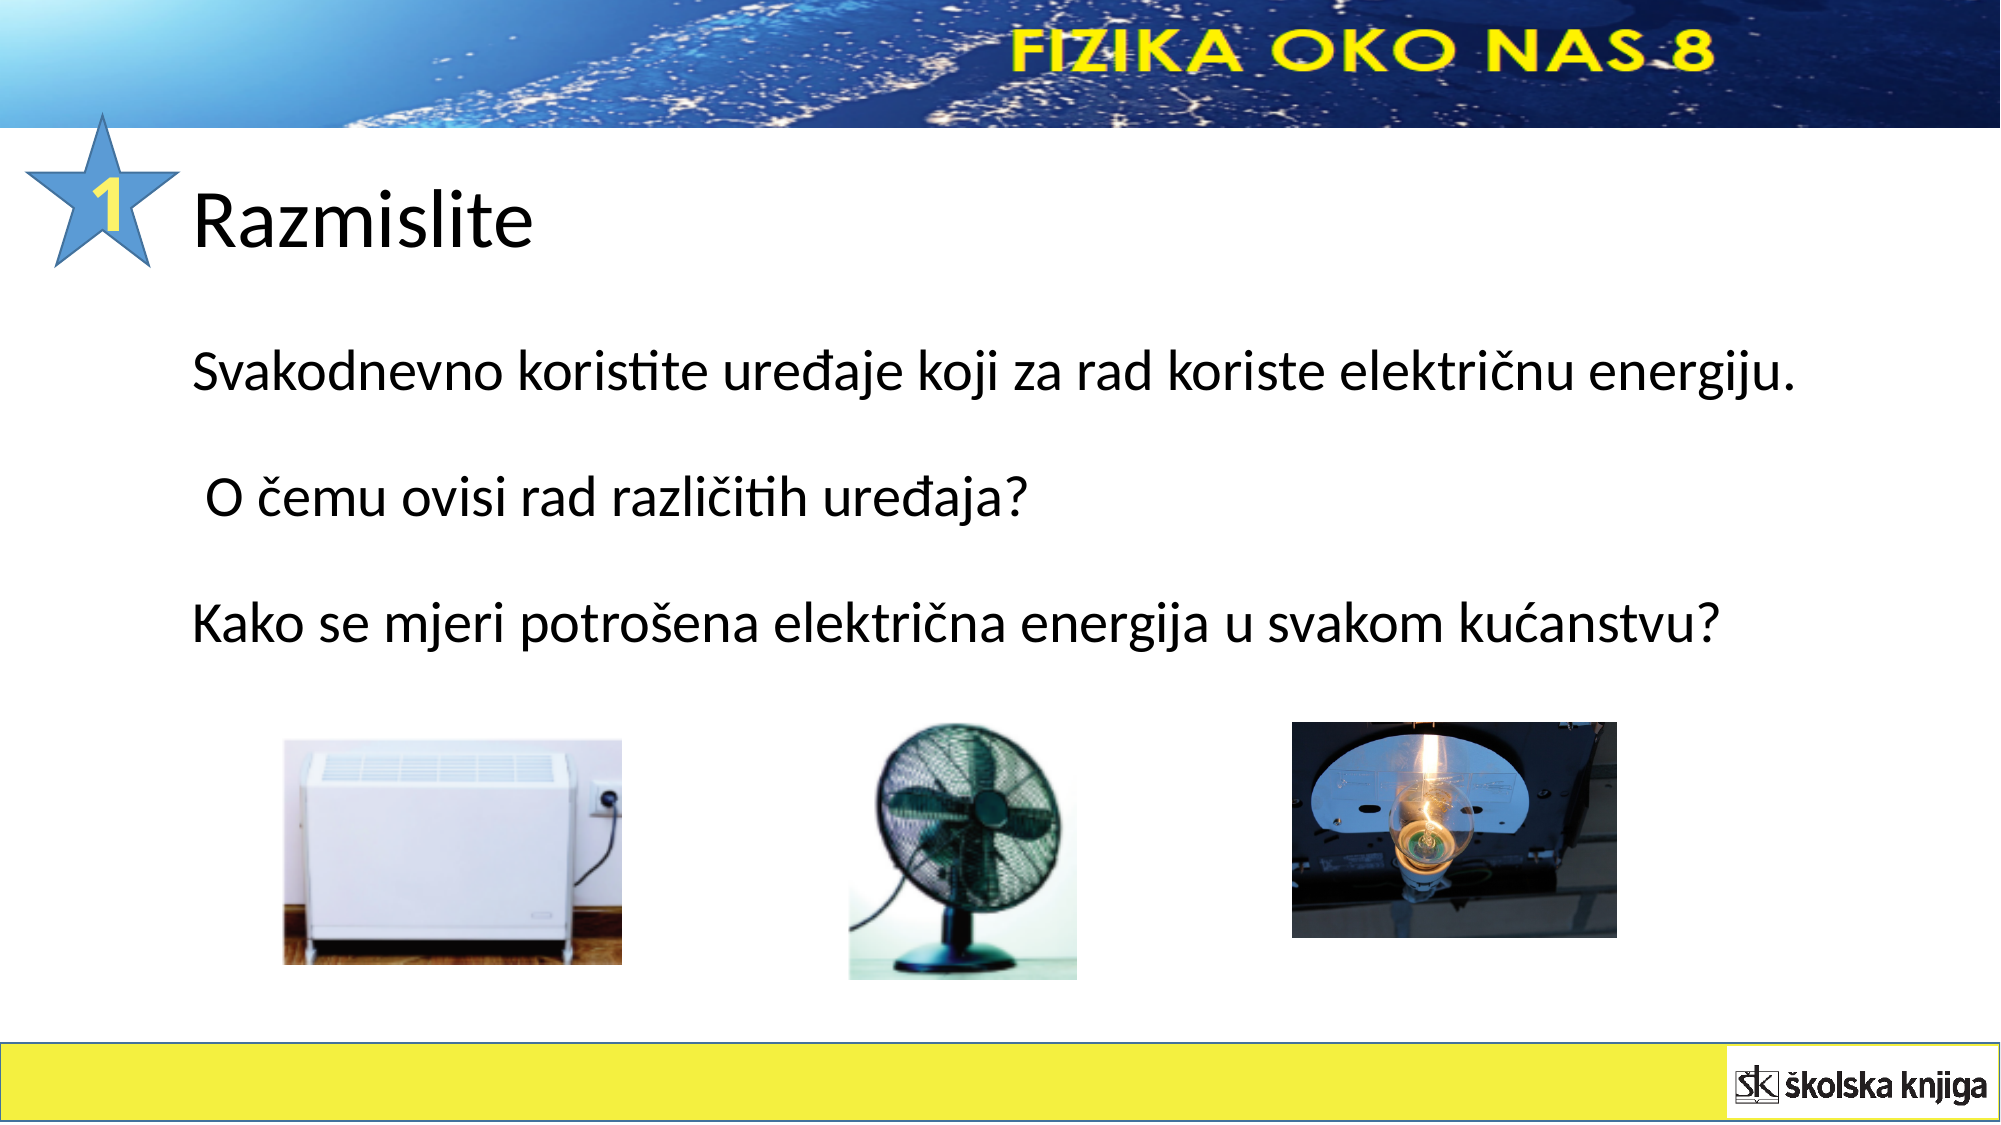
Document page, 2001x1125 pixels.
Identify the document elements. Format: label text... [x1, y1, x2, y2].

picture [1727, 1046, 1998, 1118]
list Svakodnevno koristite uređaje koji za rad koriste električnu energiju. O čemu ovisi rad različitih uređaja? Kako se mjeri potrošena električna energija u svakom kućanstvu? [177, 289, 1903, 681]
picture [1292, 722, 1617, 939]
text_box 1 [24, 111, 181, 269]
picture [0, 0, 2000, 128]
title Razmislite [177, 144, 1828, 289]
picture [281, 737, 622, 965]
picture [848, 722, 1077, 981]
